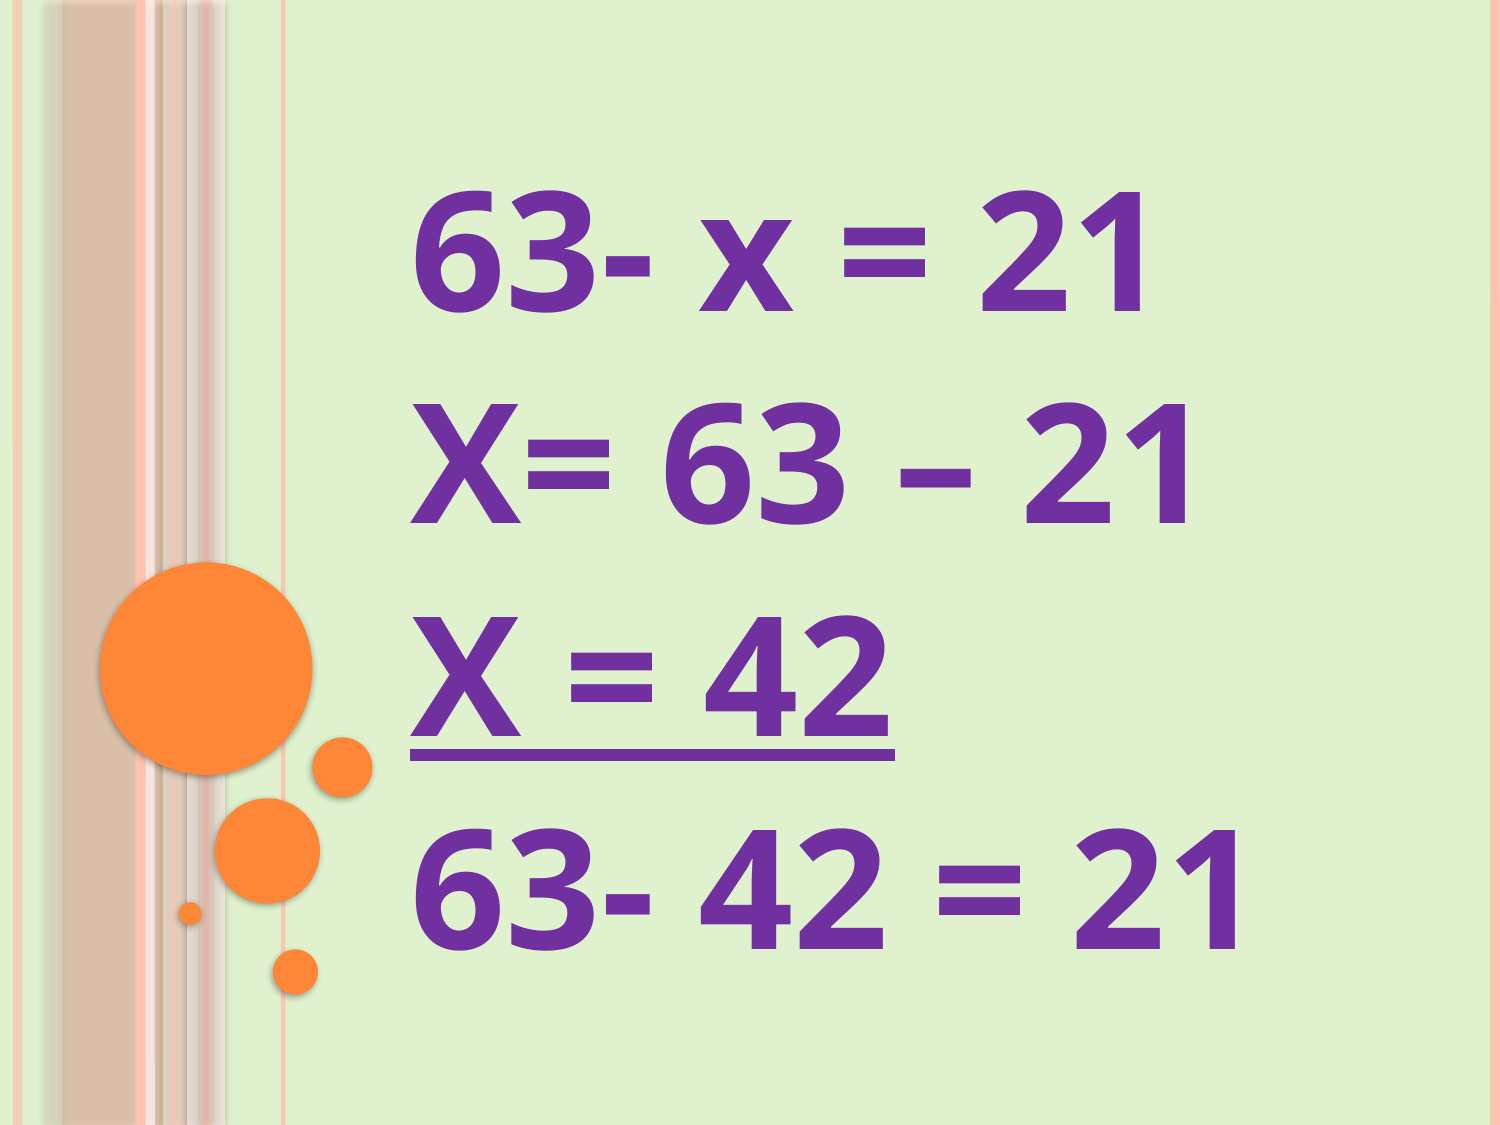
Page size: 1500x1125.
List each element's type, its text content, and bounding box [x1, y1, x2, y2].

subtitle 63- х = 21 Х= 63 – 21 Х = 42 63- 42 = 21 [395, 137, 1361, 1012]
